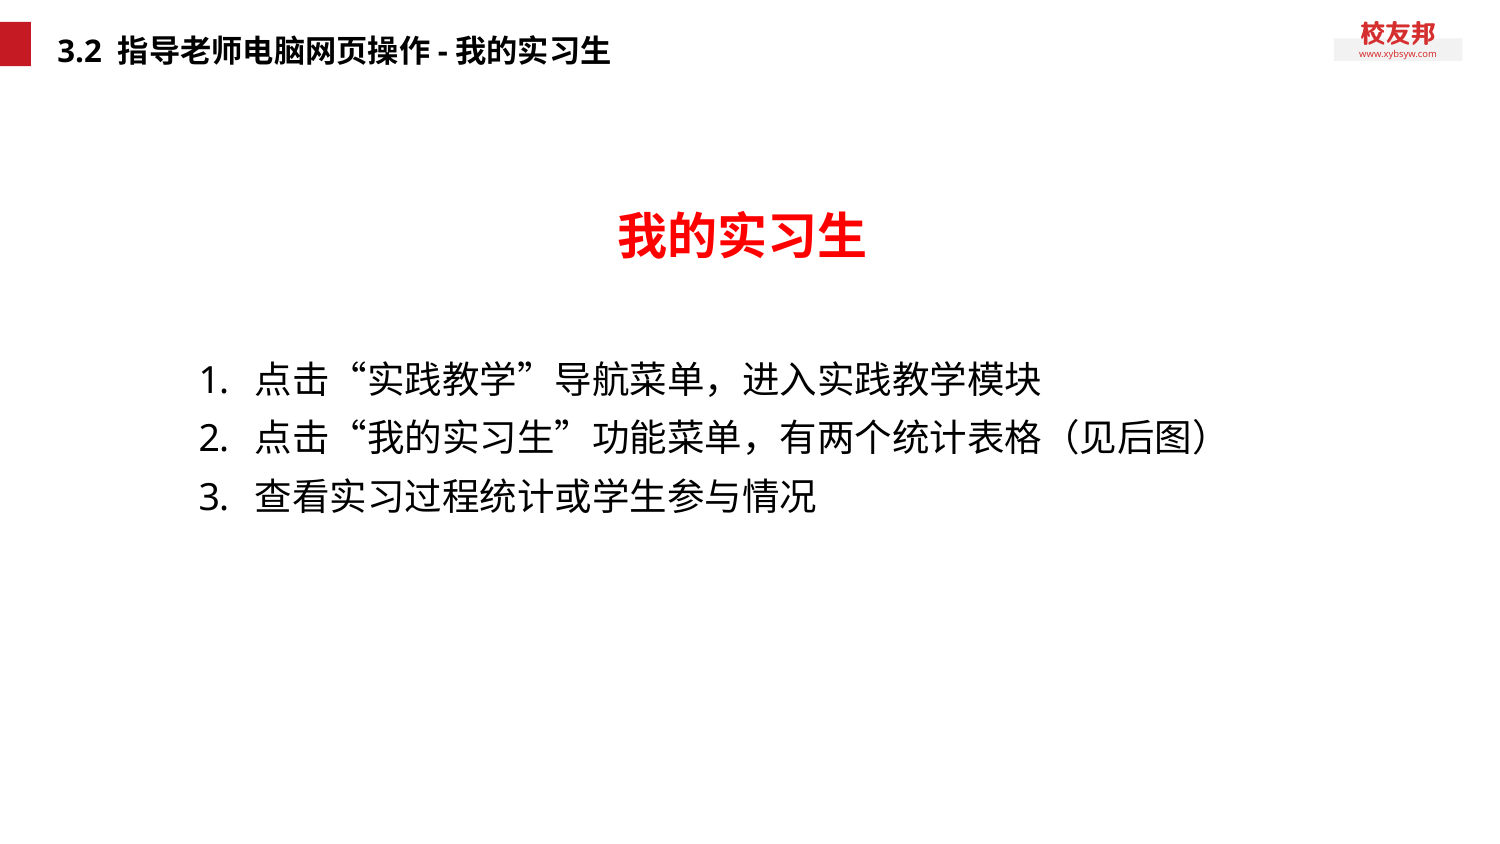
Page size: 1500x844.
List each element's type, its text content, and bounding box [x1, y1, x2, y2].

text_box 我的实习生 点击“实践教学”导航菜单，进入实践教学模块 点击“我的实习生”功能菜单，有两个统计表格（见后图） 查看实习过程统计或学生参与情况 [183, 178, 1302, 525]
picture [1361, 21, 1435, 45]
title 3.2 指导老师电脑网页操作-我的实习生 [42, 11, 939, 77]
